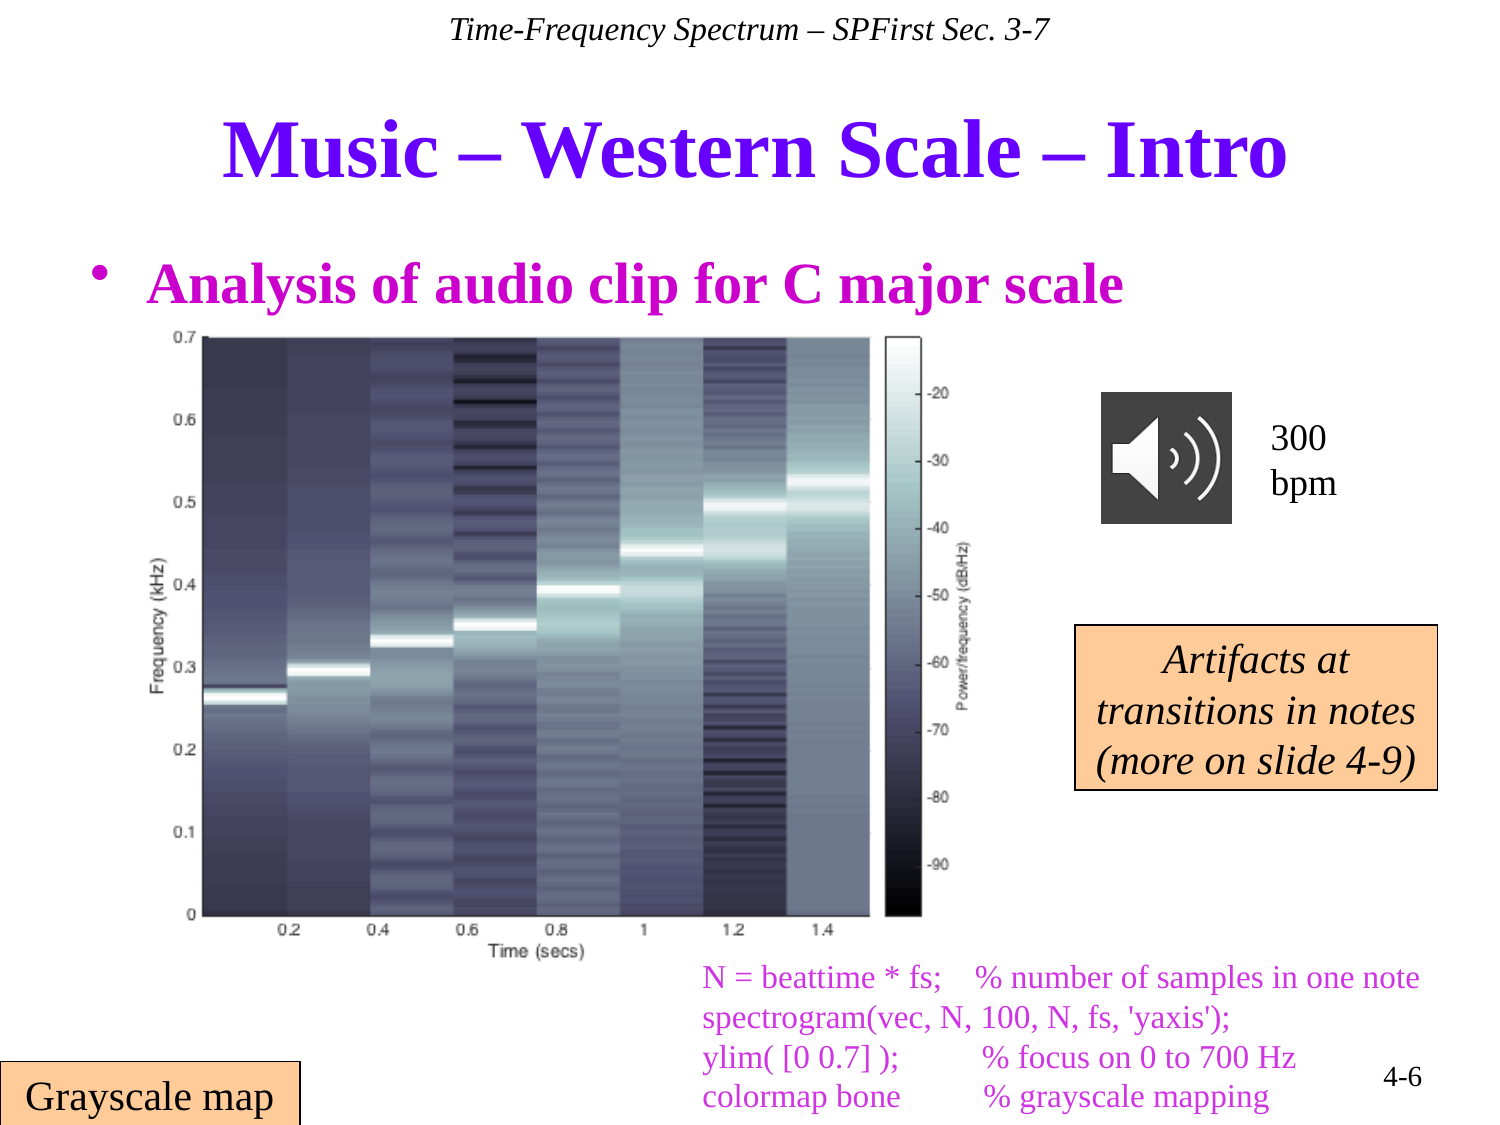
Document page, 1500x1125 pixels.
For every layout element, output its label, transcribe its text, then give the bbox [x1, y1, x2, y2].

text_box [1099, 391, 1369, 526]
list Analysis of audio clip for C major scale [75, 237, 1438, 1025]
title Music – Western Scale – Intro [75, 55, 1438, 237]
text_box Grayscale map [0, 1061, 300, 1125]
picture [139, 318, 988, 963]
text_box Artifacts at transitions in notes (more on slide 4-9) [1074, 624, 1438, 790]
text_box Time-Frequency Spectrum – SPFirst Sec. 3-7 [0, 0, 1500, 55]
text_box N = beattime * fs; % number of samples in one note spectrogram(vec, N, 100, N, fs, 'yaxis'); ylim( [0 0.7] ); % focus on 0 to 700 Hz colormap bone % grayscale mapping [687, 947, 1463, 1122]
